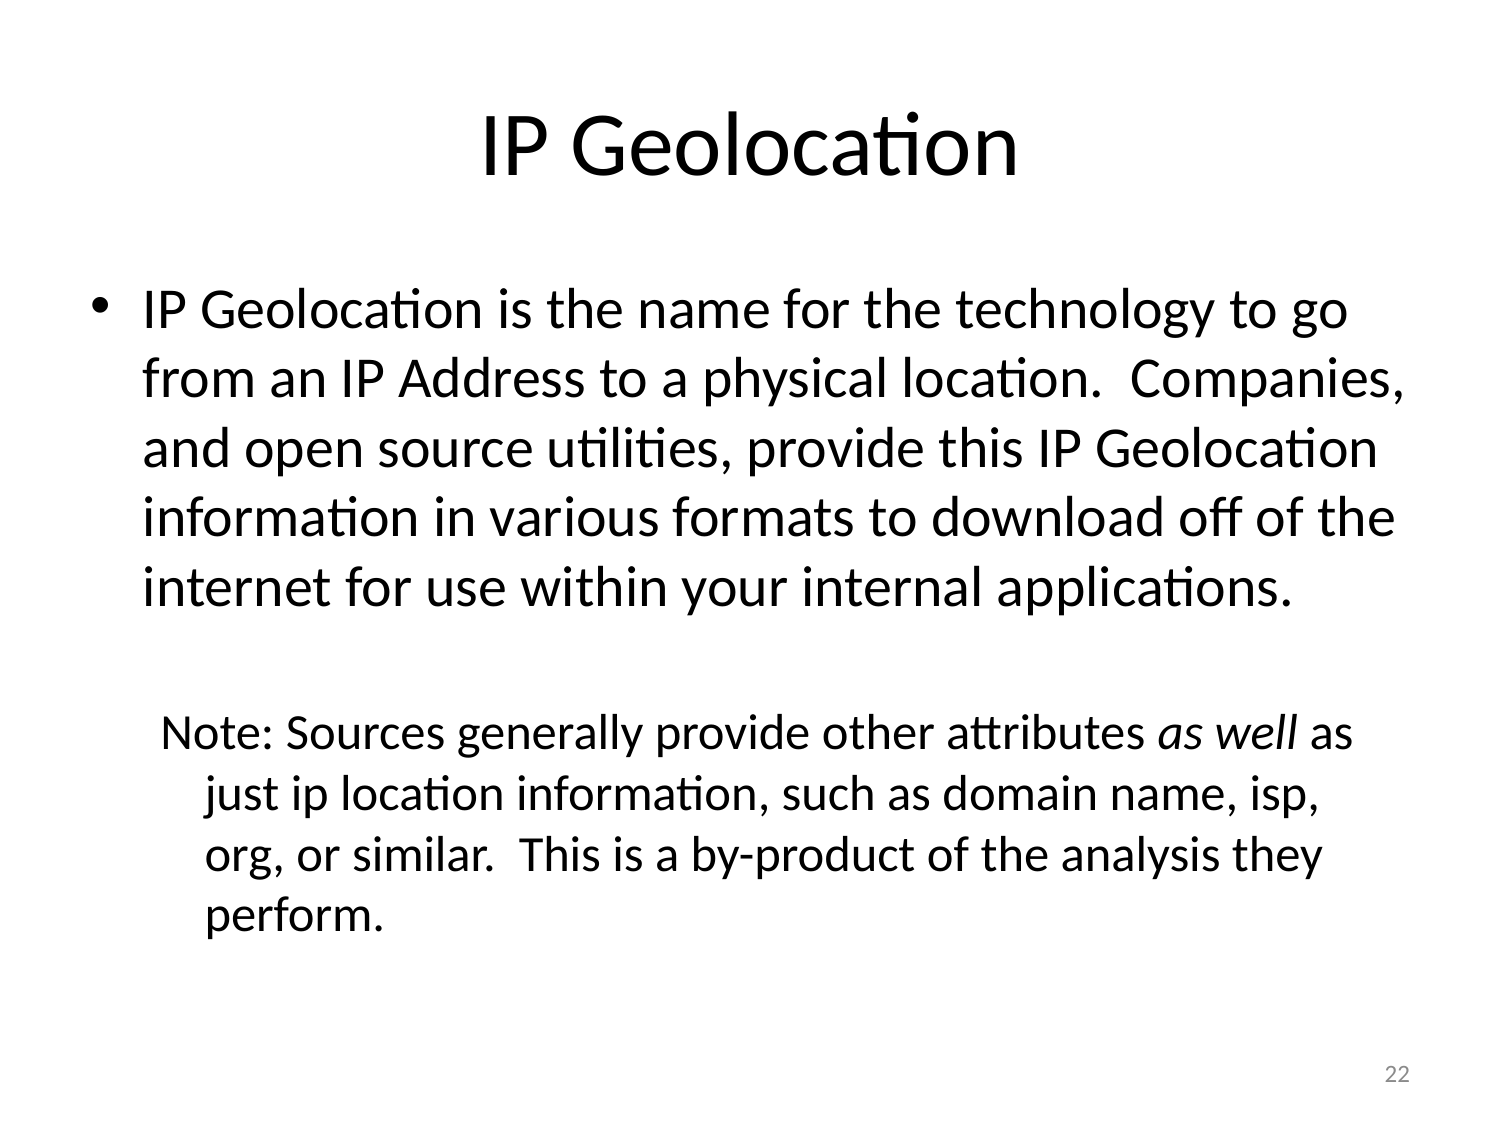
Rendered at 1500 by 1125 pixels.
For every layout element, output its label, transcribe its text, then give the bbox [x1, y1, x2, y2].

list IP Geolocation is the name for the technology to go from an IP Address to a physical location. Companies, and open source utilities, provide this IP Geolocation information in various formats to download off of the internet for use within your internal applications. Note: Sources generally provide other attributes as well as just ip location information, such as domain name, isp, org, or similar. This is a by-product of the analysis they perform. [75, 262, 1425, 1005]
title IP Geolocation [75, 45, 1425, 233]
slide_number 22 [1074, 1042, 1425, 1103]
